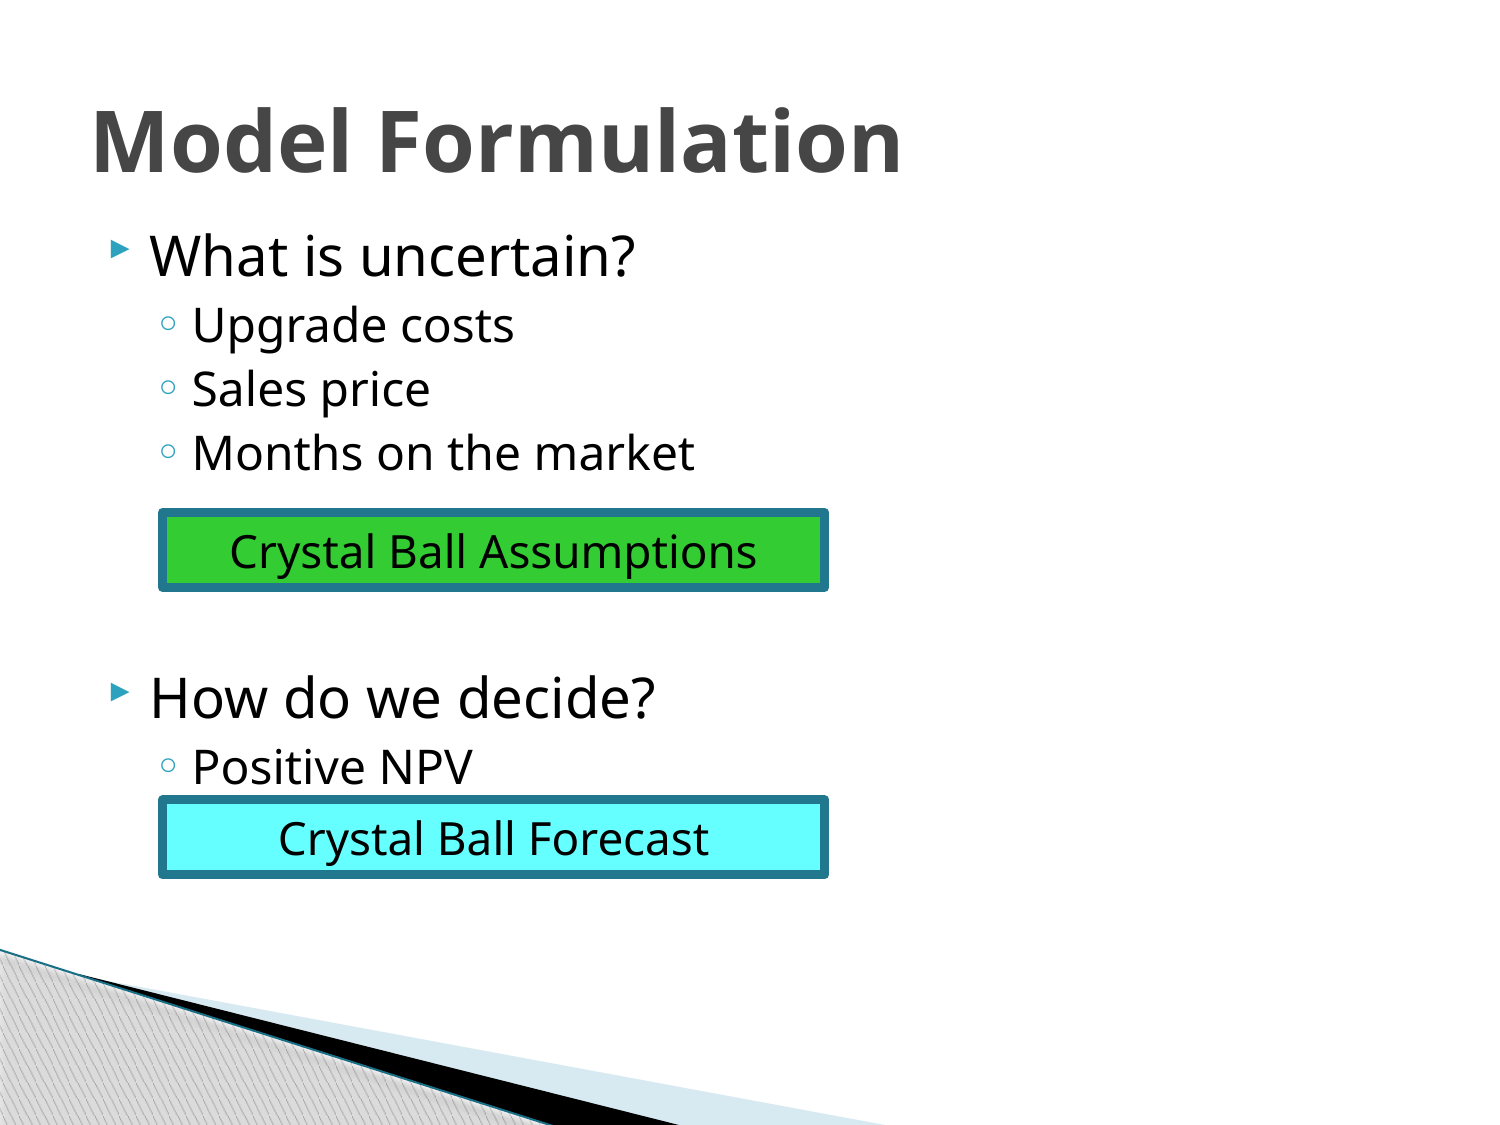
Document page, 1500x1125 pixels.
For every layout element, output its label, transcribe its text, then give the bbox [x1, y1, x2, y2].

text_box Crystal Ball Forecast [158, 795, 829, 879]
list What is uncertain? Upgrade costs Sales price Months on the market How do we decide? Positive NPV [75, 233, 1425, 955]
title Model Formulation [75, 45, 1425, 233]
text_box Crystal Ball Assumptions [158, 508, 829, 592]
